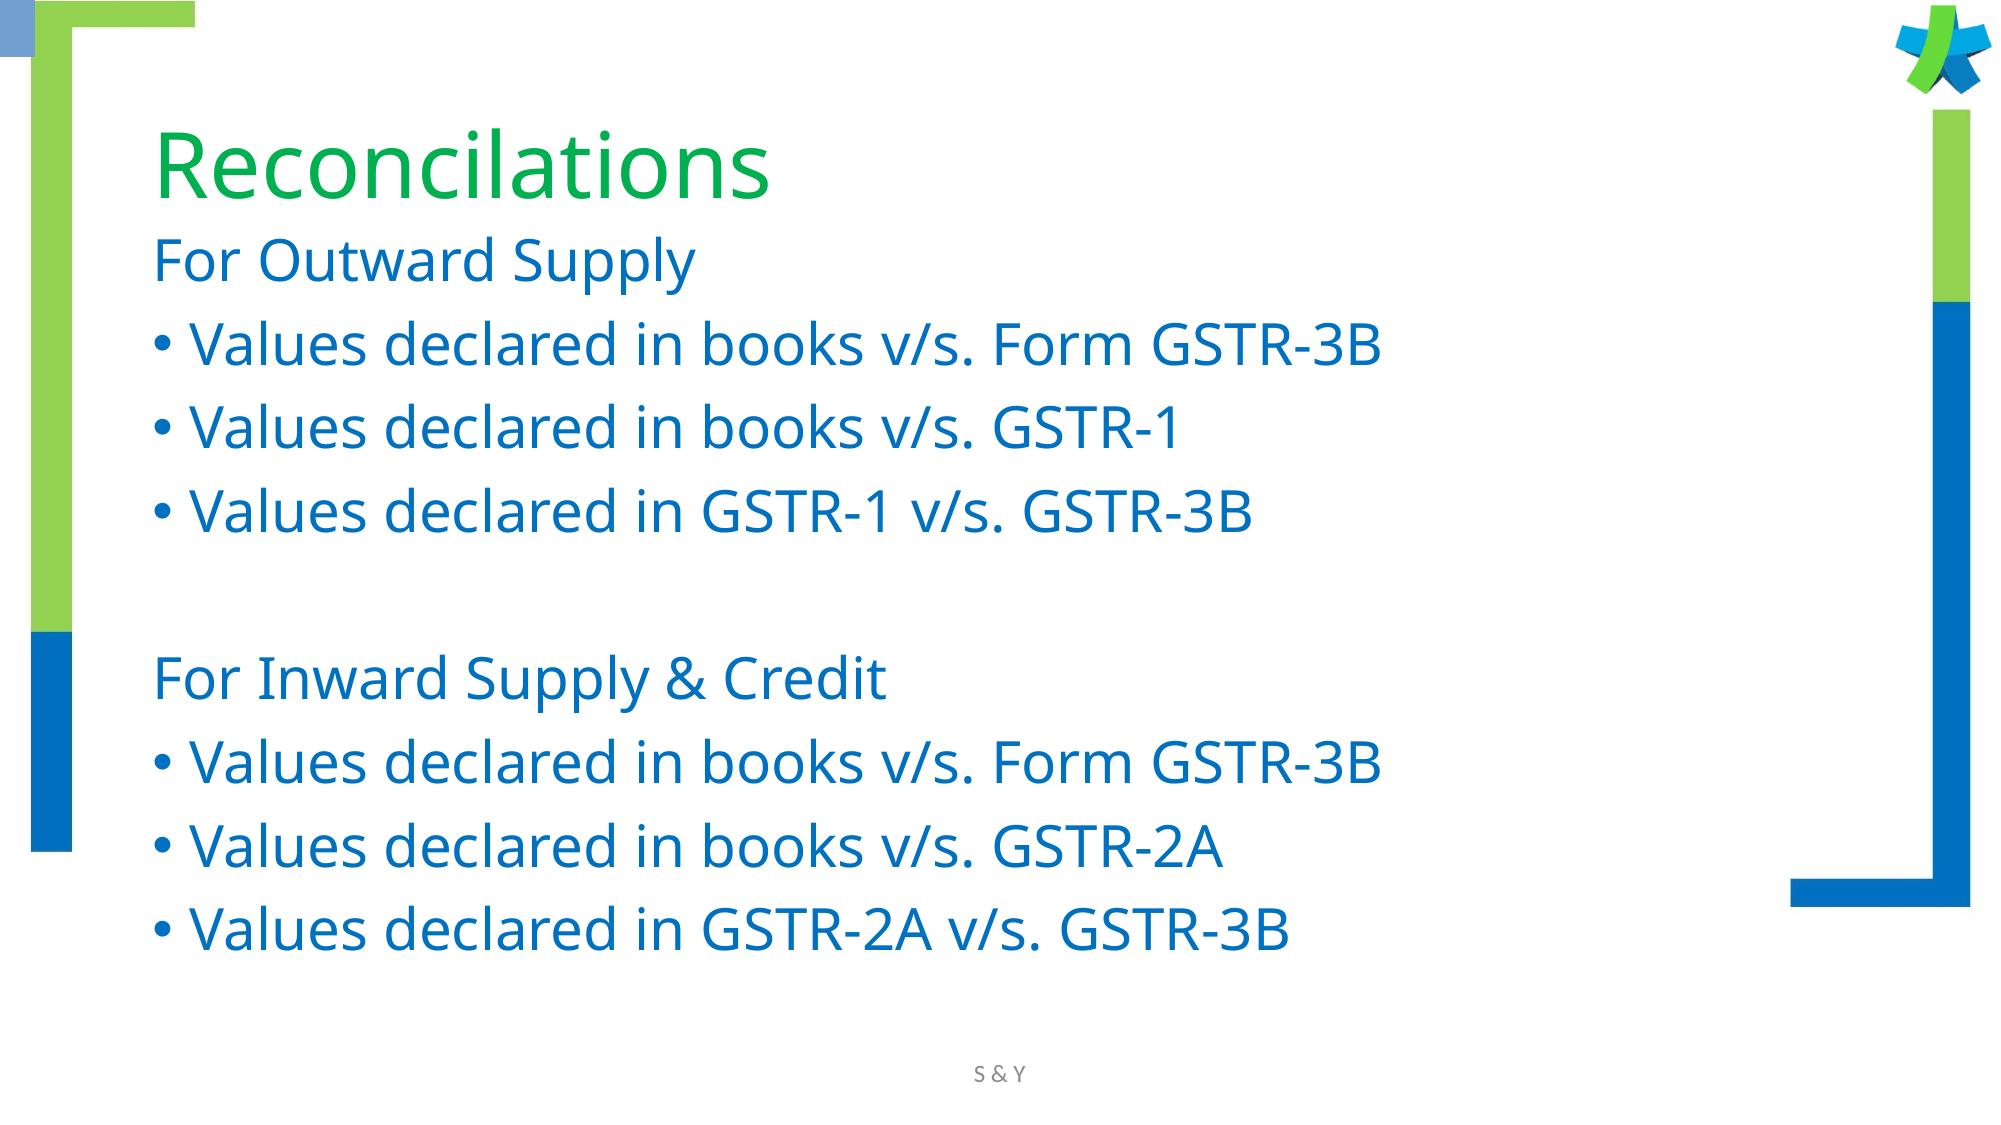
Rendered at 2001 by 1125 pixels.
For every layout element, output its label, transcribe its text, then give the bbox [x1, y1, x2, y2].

title Reconcilations [137, 59, 1863, 223]
list For Outward Supply Values declared in books v/s. Form GSTR-3B Values declared in books v/s. GSTR-1 Values declared in GSTR-1 v/s. GSTR-3B For Inward Supply & Credit Values declared in books v/s. Form GSTR-3B Values declared in books v/s. GSTR-2A Values declared in GSTR-2A v/s. GSTR-3B [137, 223, 1863, 1014]
footer S & Y [662, 1042, 1338, 1103]
picture [0, 0, 2001, 1125]
